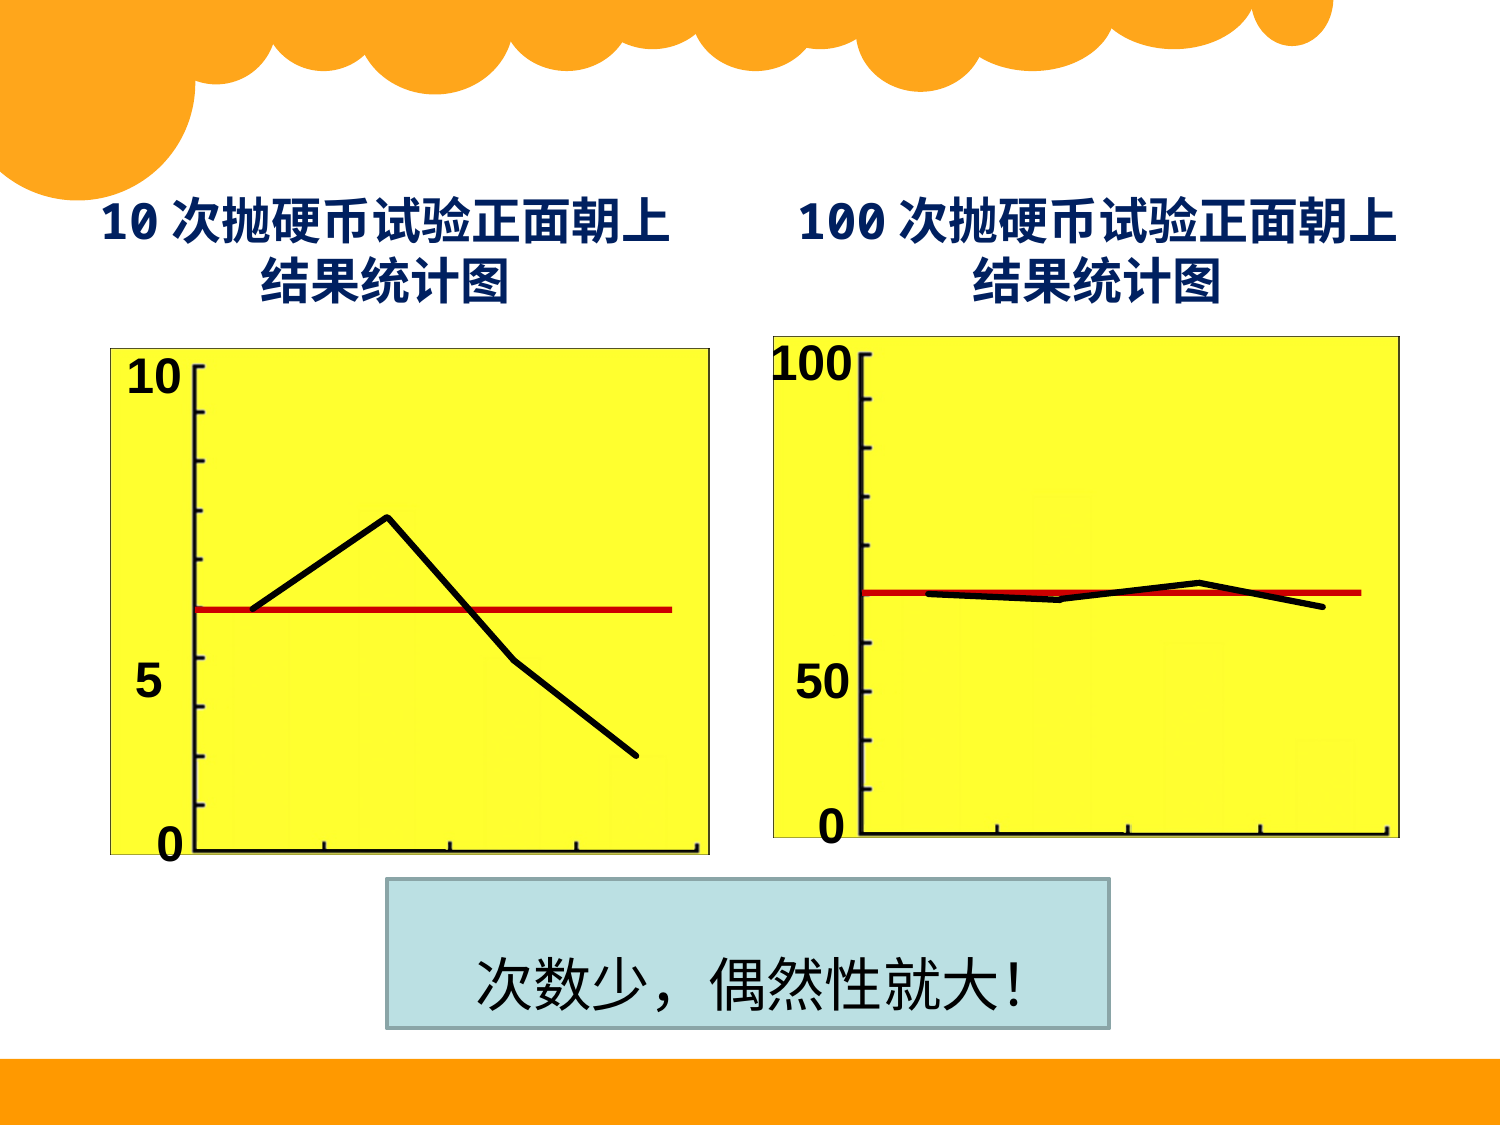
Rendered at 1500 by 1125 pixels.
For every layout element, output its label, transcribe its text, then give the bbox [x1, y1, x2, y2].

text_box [109, 336, 711, 856]
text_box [754, 323, 1400, 839]
text_box 次数少，偶然性就大！ [385, 877, 1111, 1030]
text_box 100次抛硬币试验正面朝上 结果统计图 [732, 184, 1463, 268]
text_box 10次抛硬币试验正面朝上 结果统计图 [41, 184, 730, 268]
